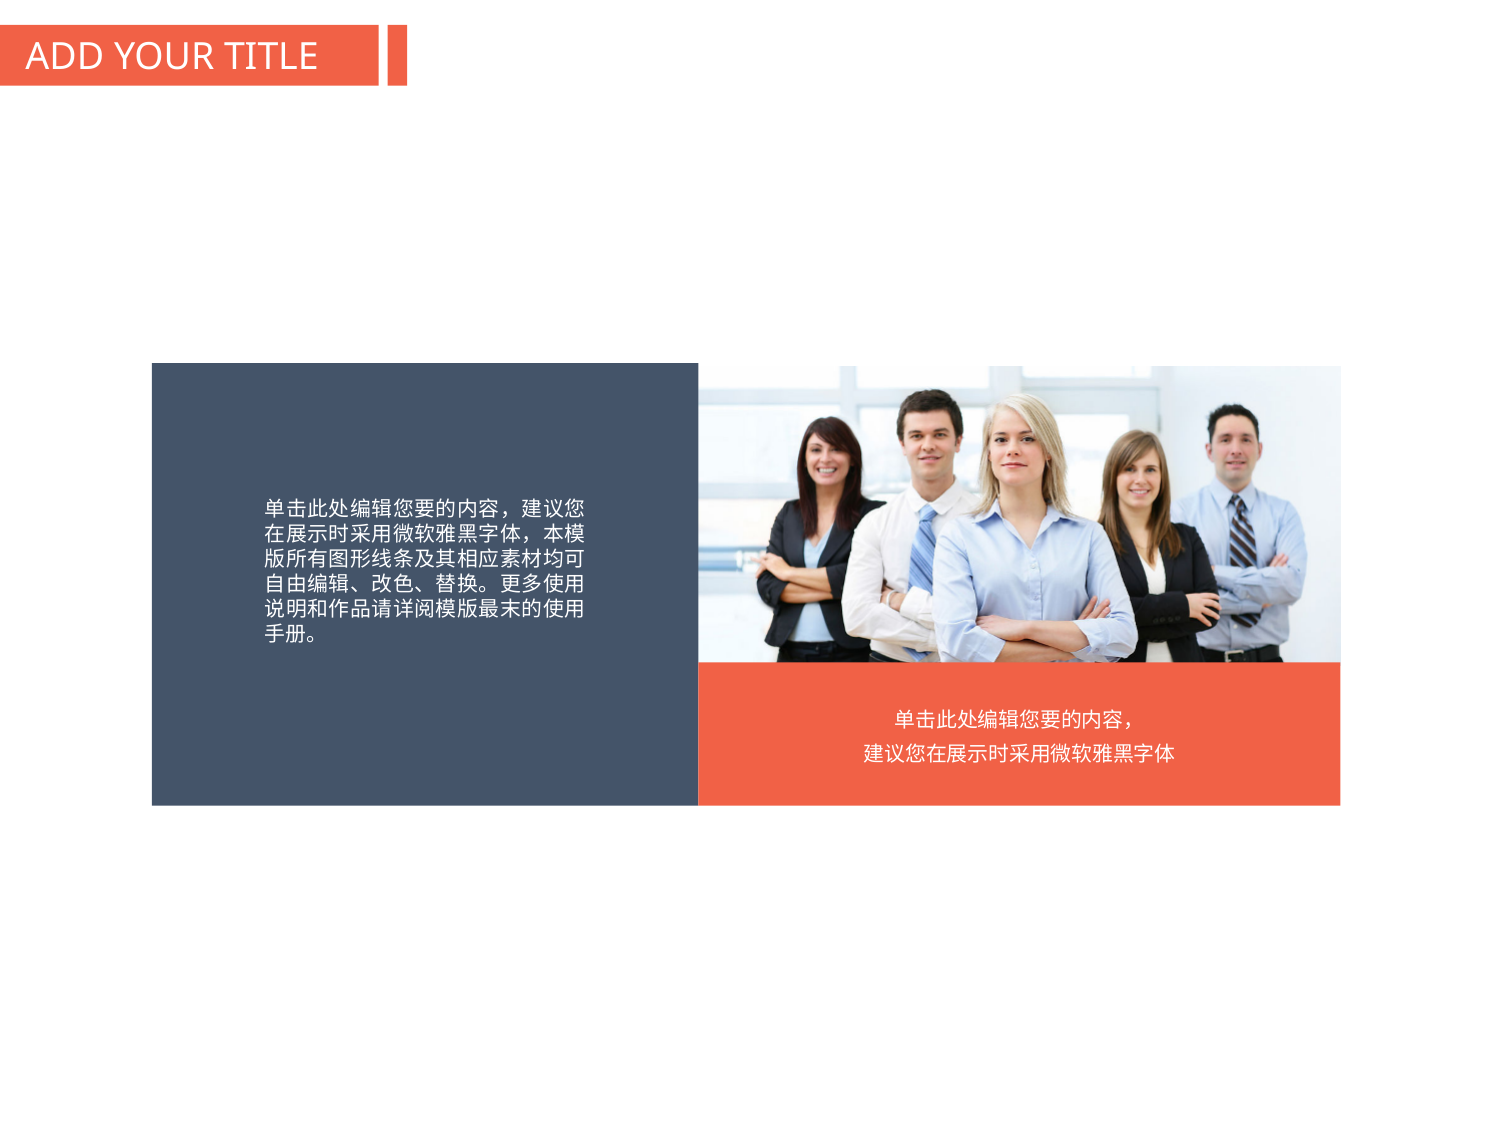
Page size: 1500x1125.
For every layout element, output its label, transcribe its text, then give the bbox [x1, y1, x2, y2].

text_box [387, 24, 408, 86]
text_box [698, 673, 1341, 806]
text_box [368, 24, 379, 86]
text_box [151, 363, 699, 806]
text_box 单击此处编辑您要的内容，建议您在展示时采用微软雅黑字体，本模版所有图形线条及其相应素材均可自由编辑、改色、替换。更多使用说明和作品请详阅模版最末的使用手册。 [253, 490, 597, 679]
text_box ADD YOUR TITLE HERE [10, 24, 368, 130]
picture [698, 366, 1341, 666]
text_box 单击此处编辑您要的内容， 建议您在展示时采用微软雅黑字体 [829, 701, 1210, 766]
text_box [0, 24, 10, 86]
